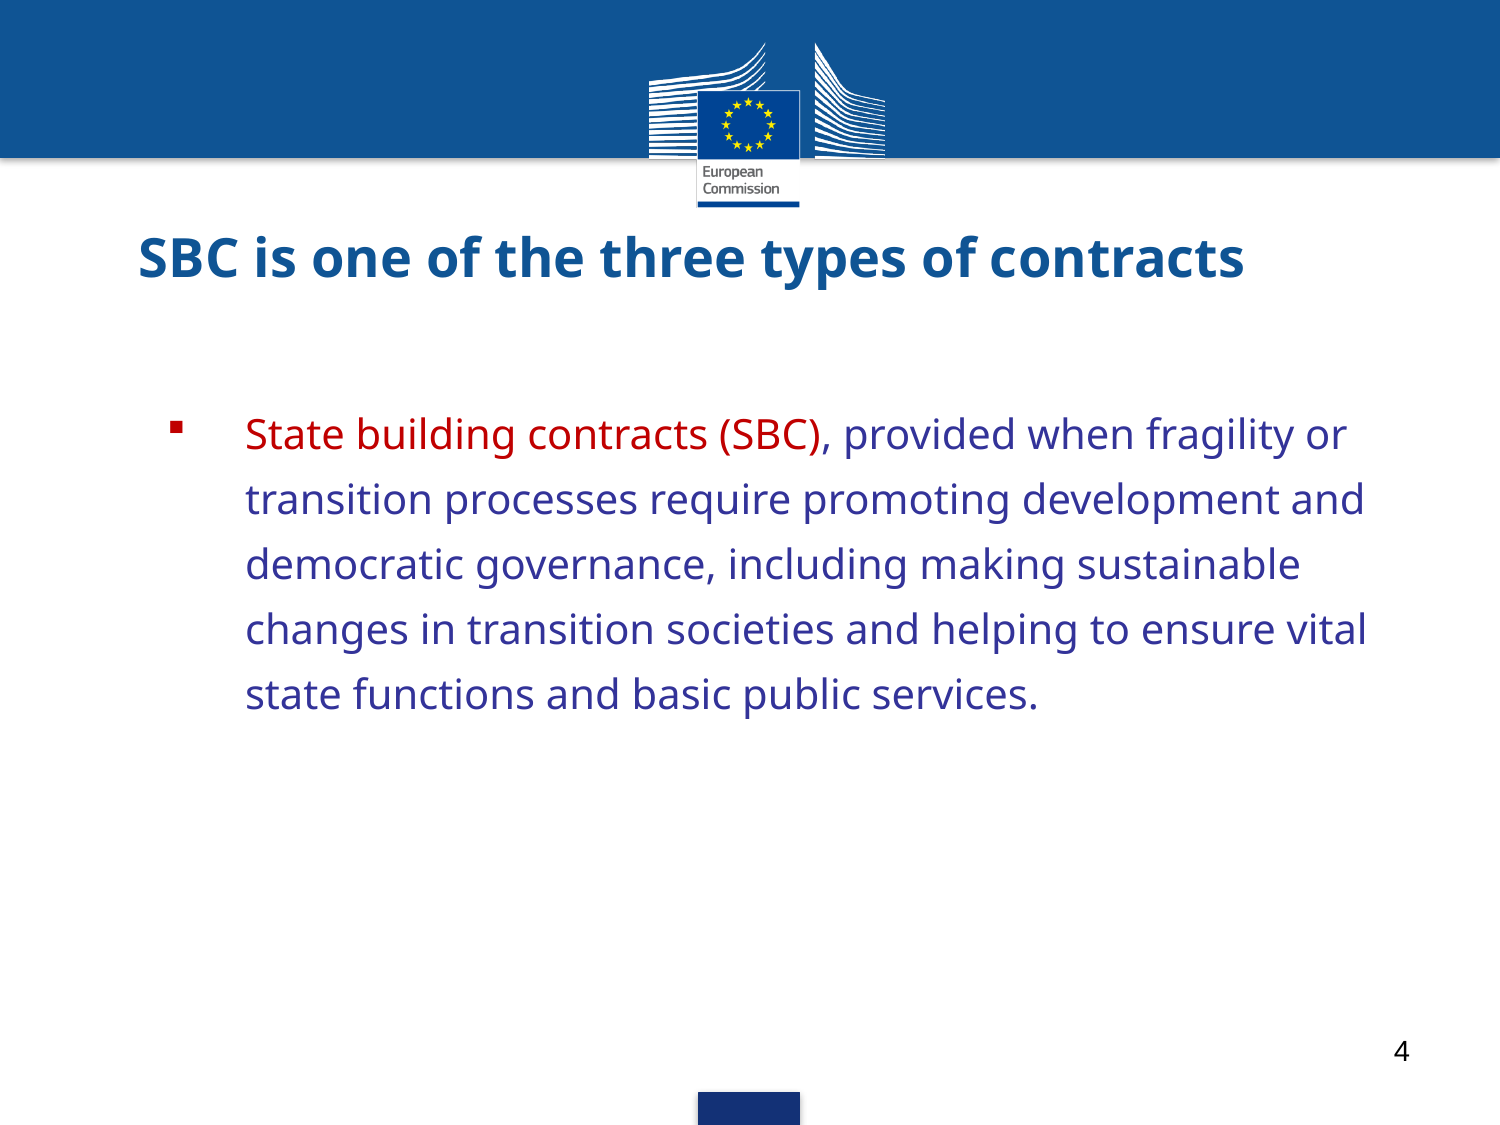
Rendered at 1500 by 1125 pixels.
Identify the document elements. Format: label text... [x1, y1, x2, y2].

slide_number 4 [1074, 1024, 1426, 1103]
title SBC is one of the three types of contracts [64, 196, 1416, 315]
list State building contracts (SBC), provided when fragility or transition processes require promoting development and democratic governance, including making sustainable changes in transition societies and helping to ensure vital state functions and basic public services. [76, 385, 1459, 965]
picture [649, 42, 885, 196]
